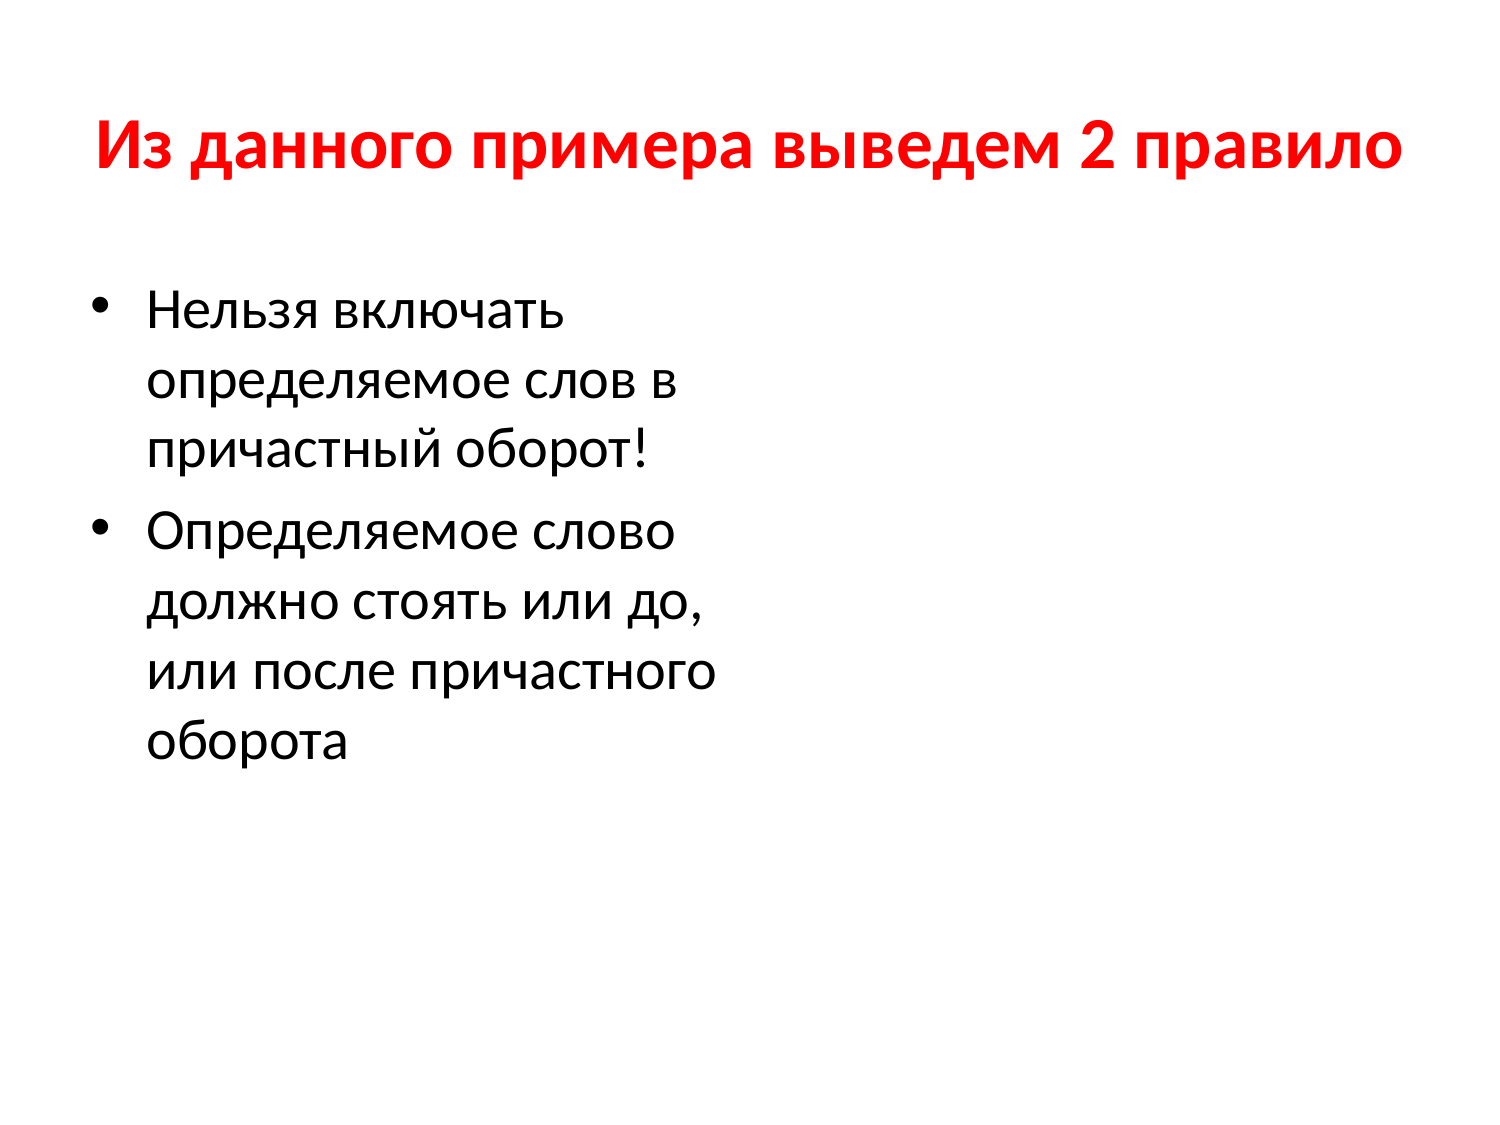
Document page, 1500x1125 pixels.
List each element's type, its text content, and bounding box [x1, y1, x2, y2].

title Из данного примера выведем 2 правило [75, 45, 1425, 233]
list Нельзя включать определяемое слов в причастный оборот! Определяемое слово должно стоять или до, или после причастного оборота [75, 262, 738, 1005]
